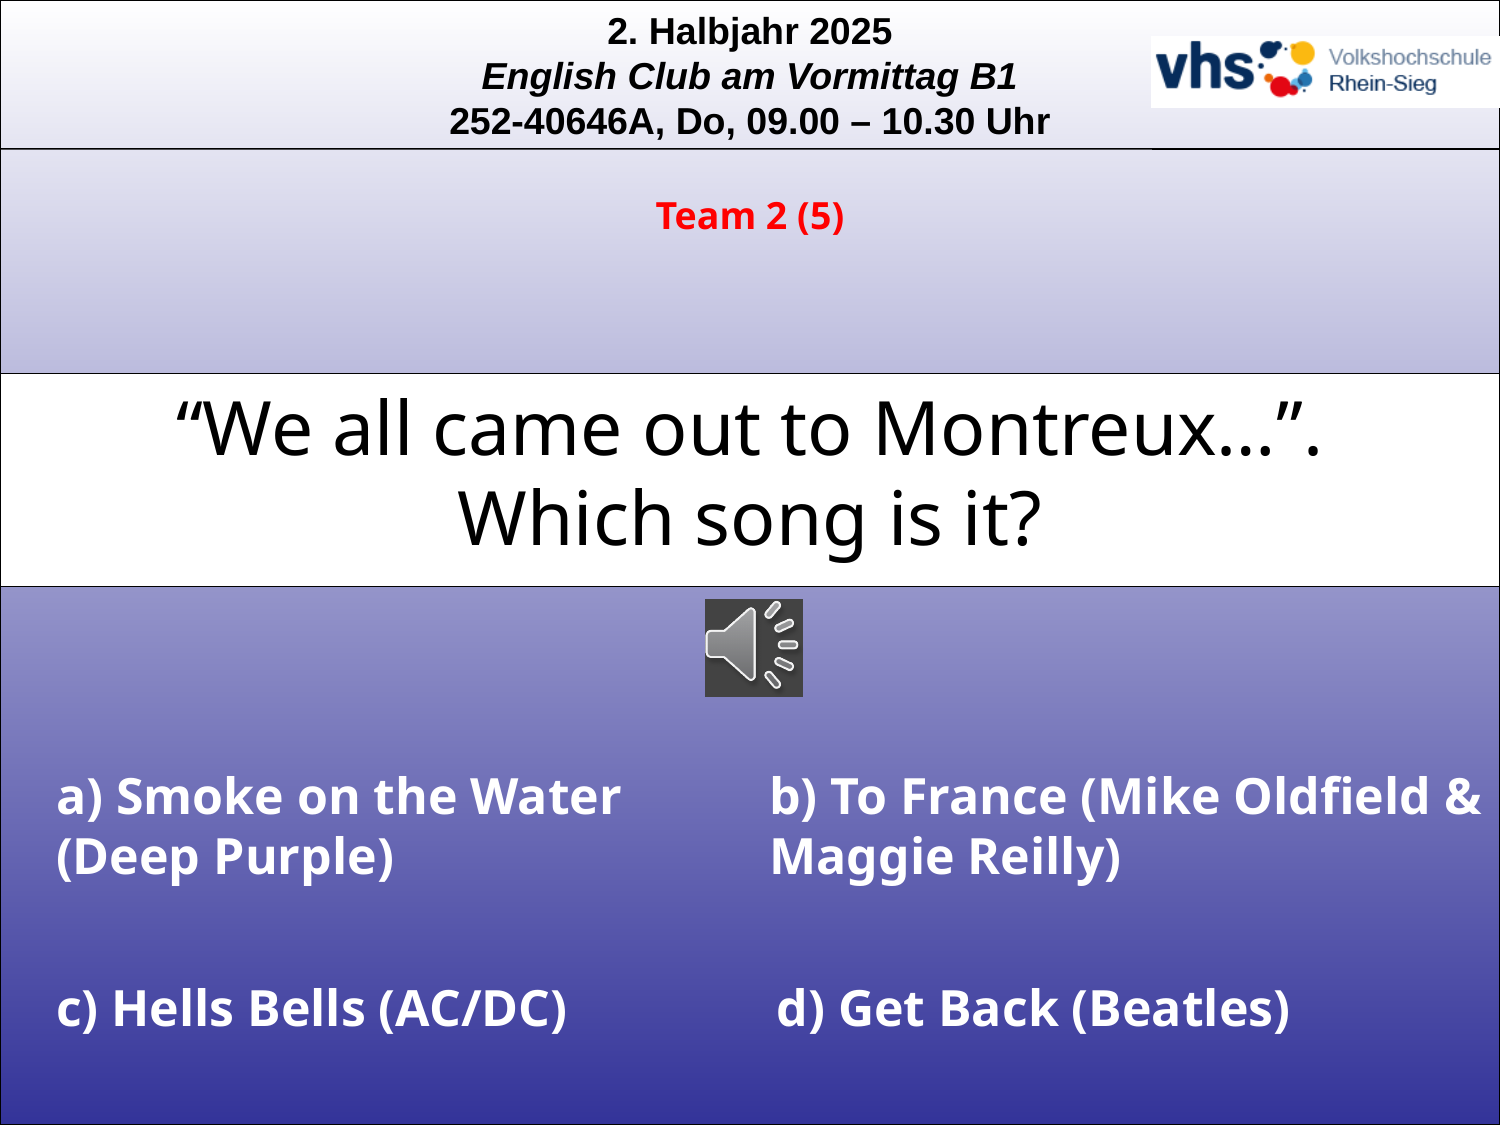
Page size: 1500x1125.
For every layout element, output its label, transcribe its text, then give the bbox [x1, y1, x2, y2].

picture [1151, 36, 1500, 108]
text_box c) Hells Bells (AC/DC) [41, 969, 680, 1045]
picture [704, 597, 805, 699]
text_box b) To France (Mike Oldfield & Maggie Reilly) [754, 756, 1500, 892]
title “We all came out to Montreux…”. Which song is it? [0, 373, 1500, 587]
text_box a) Smoke on the Water (Deep Purple) [41, 756, 739, 892]
text_box d) Get Back (Beatles) [761, 969, 1500, 1045]
text_box Team 2 (5) [0, 184, 1500, 245]
